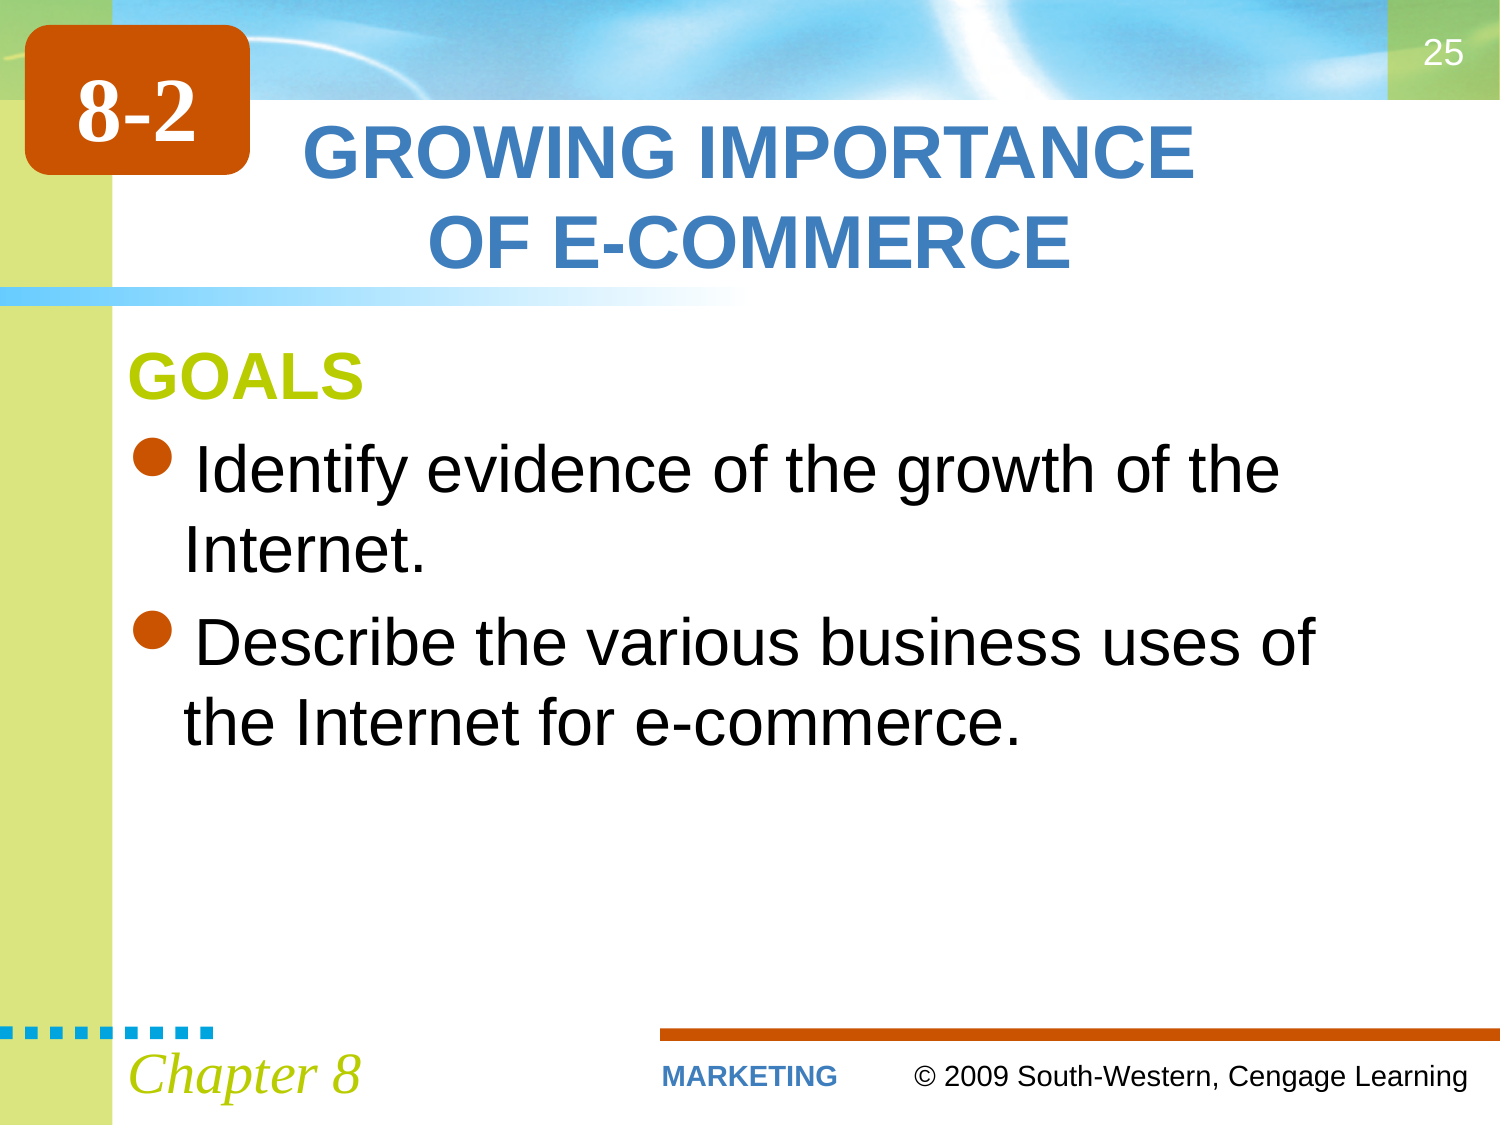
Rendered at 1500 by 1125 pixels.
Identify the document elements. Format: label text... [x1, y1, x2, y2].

slide_number 25 [1387, 0, 1500, 101]
title GROWING IMPORTANCE OF E-COMMERCE [112, 99, 1388, 288]
list GOALS Identify evidence of the growth of the Internet. Describe the various business uses of the Internet for e-commerce. [112, 324, 1388, 1001]
text_box 8-2 [24, 24, 250, 175]
footer Chapter 8 [112, 1012, 638, 1113]
